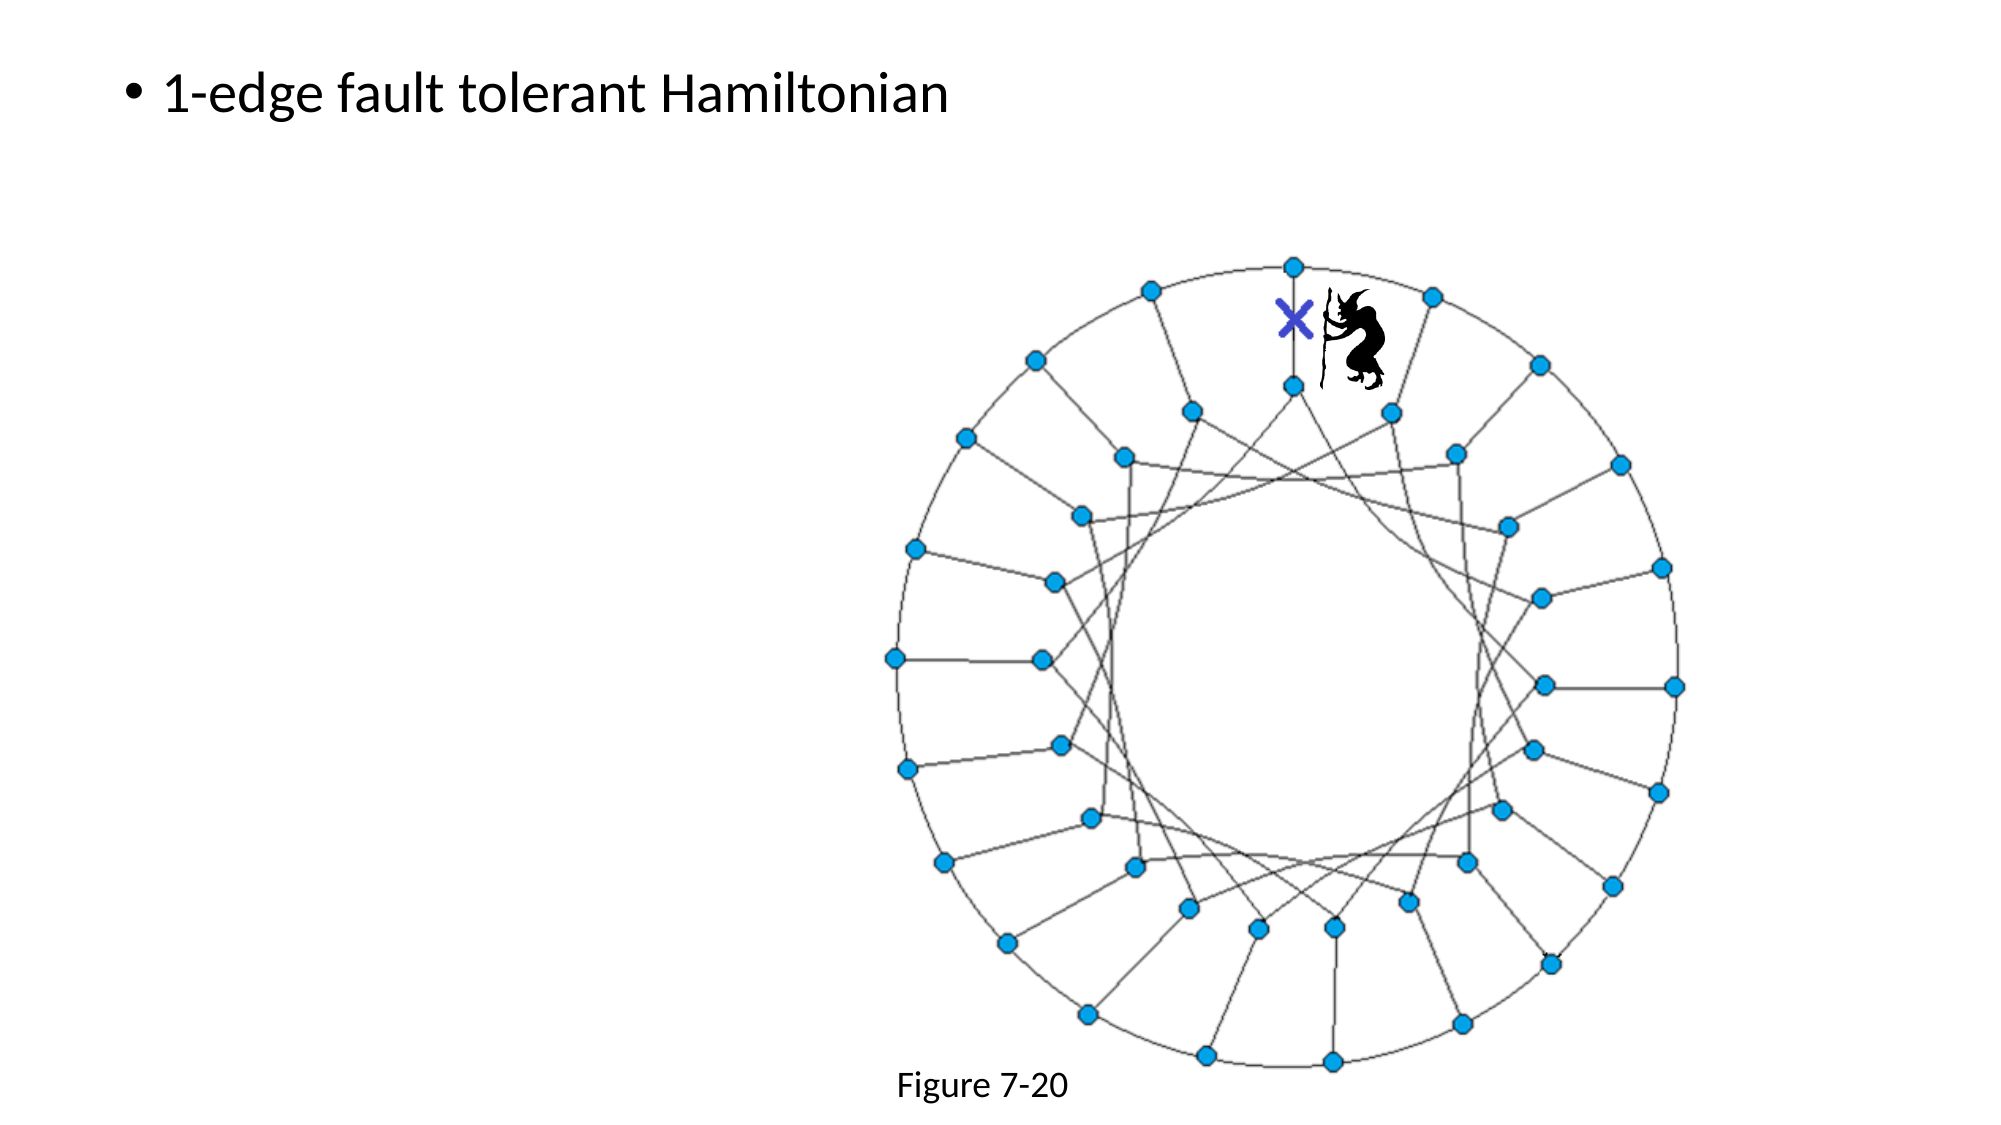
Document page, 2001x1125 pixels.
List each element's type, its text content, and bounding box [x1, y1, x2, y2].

list 1-edge fault tolerant Hamiltonian [108, 54, 1834, 769]
picture [879, 251, 1709, 1125]
